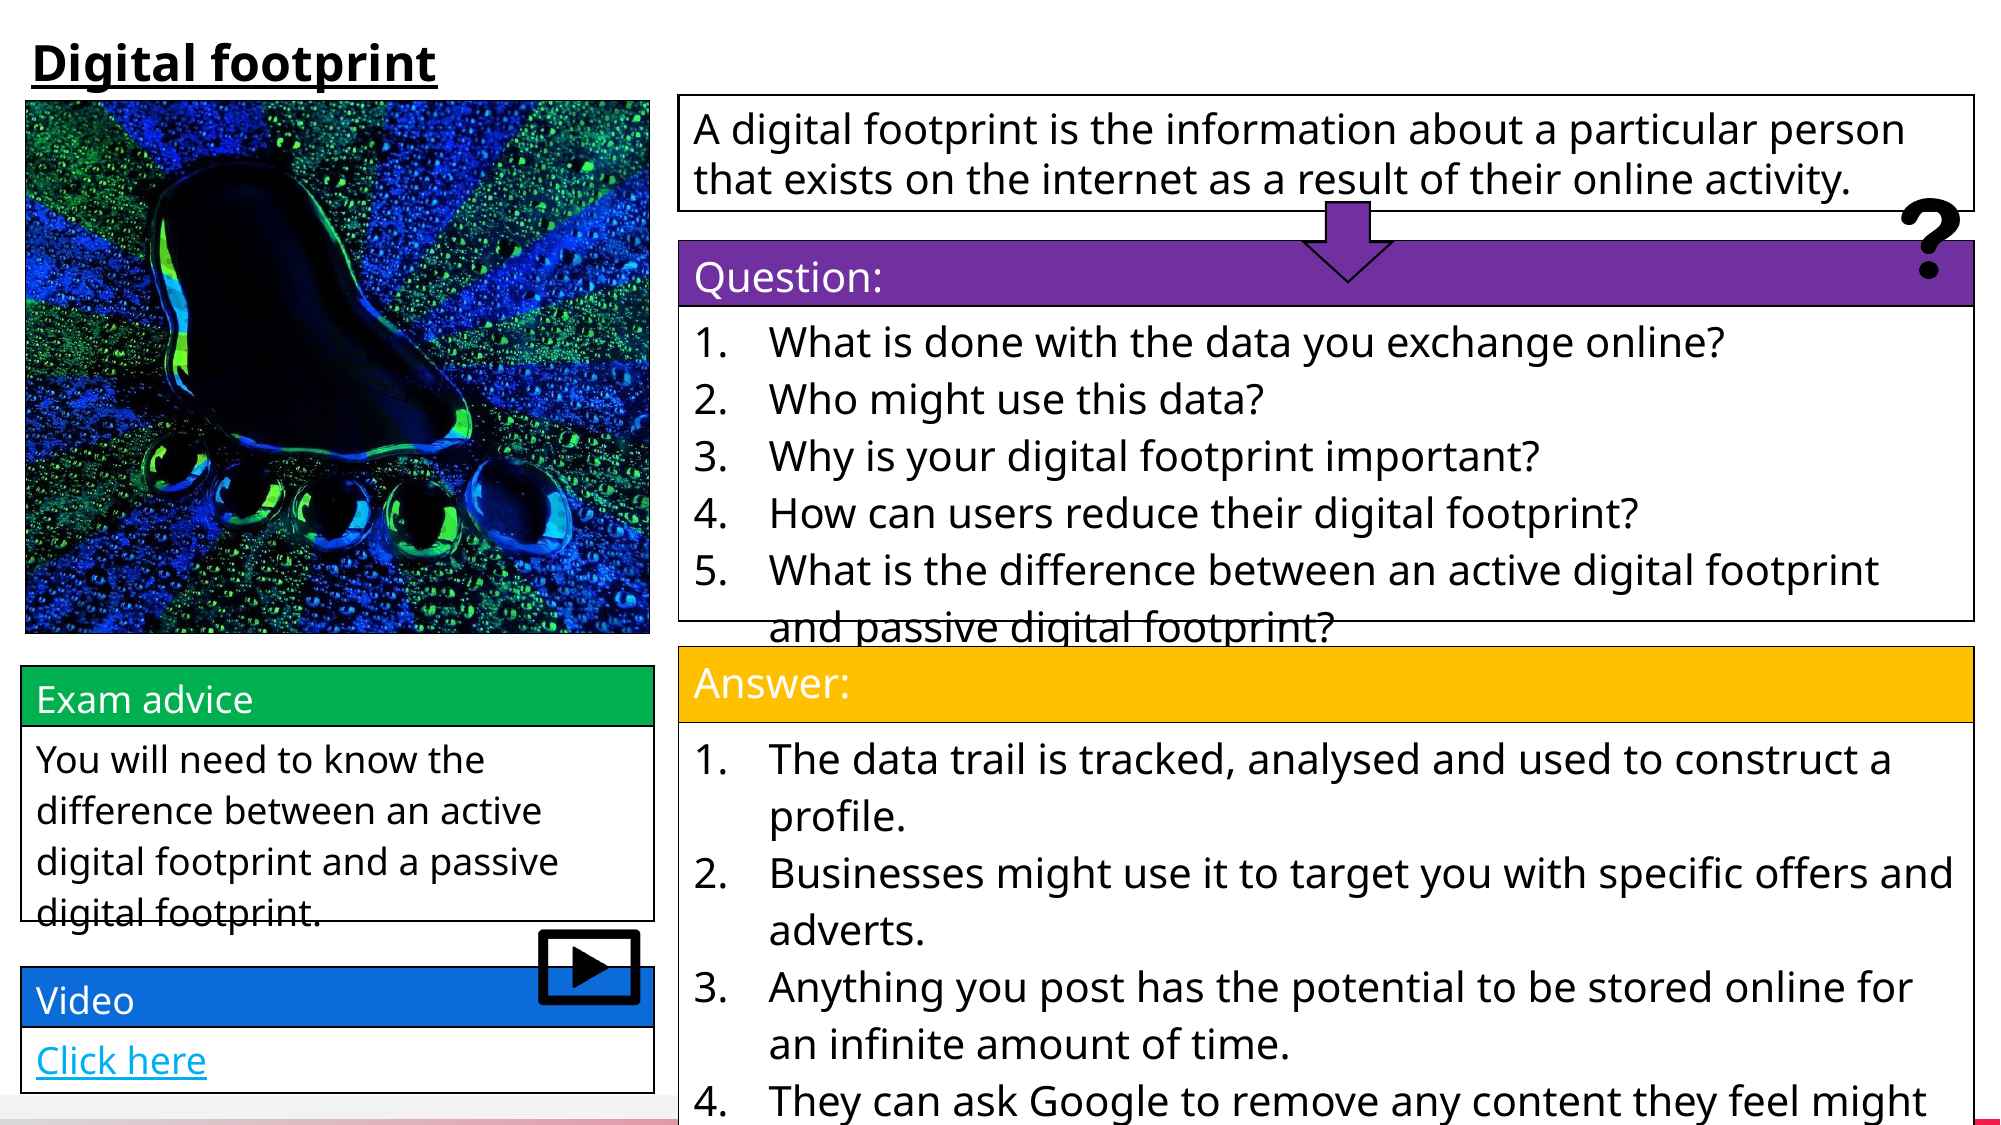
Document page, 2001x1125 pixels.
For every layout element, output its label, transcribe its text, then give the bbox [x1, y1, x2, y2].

table_header Answer: [679, 647, 1973, 722]
table_cell The data trail is tracked, analysed and used to construct a profile. Businesses might use it to target you with specific offers and adverts. Anything you post has the potential to be stored online for an infinite amount of time. They can ask Google to remove any content they feel might have an impact on them in the future. Secondly, you can make sure your privacy settings are set to the highest level. [679, 723, 1973, 1125]
table_cell What is done with the data you exchange online? Who might use this data? Why is your digital footprint important? How can users reduce their digital footprint? What is the difference between an active digital footprint and passive digital footprint? [679, 307, 1973, 620]
table_cell Click here [22, 1028, 653, 1092]
table_header Video [22, 968, 528, 1026]
table_cell You will need to know the difference between an active digital footprint and a passive digital footprint. [22, 727, 653, 920]
picture [643, 342, 650, 350]
picture [1886, 198, 1975, 279]
picture [528, 906, 650, 1028]
text_box Digital footprint [16, 23, 1086, 99]
picture [25, 100, 650, 634]
table_header Question: [679, 241, 1973, 305]
text_box A digital footprint is the information about a particular person that exists on the internet as a result of their online activity. [677, 94, 1975, 212]
text_box [1301, 201, 1395, 284]
table_header Exam advice [22, 667, 653, 725]
